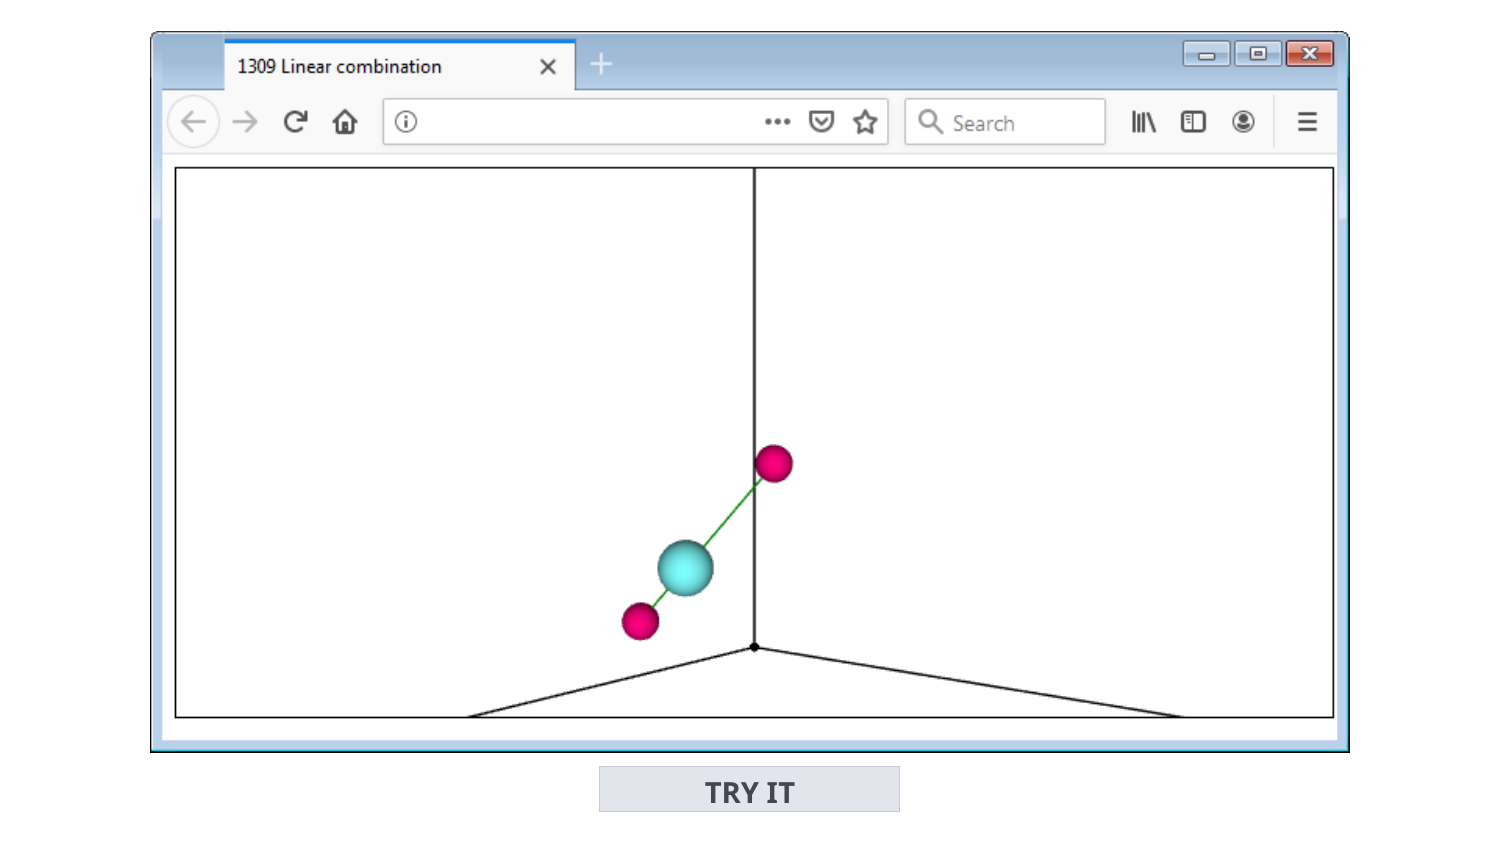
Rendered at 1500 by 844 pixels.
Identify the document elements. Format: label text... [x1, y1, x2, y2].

text_box TRY IT [599, 766, 900, 812]
picture [149, 31, 1351, 753]
